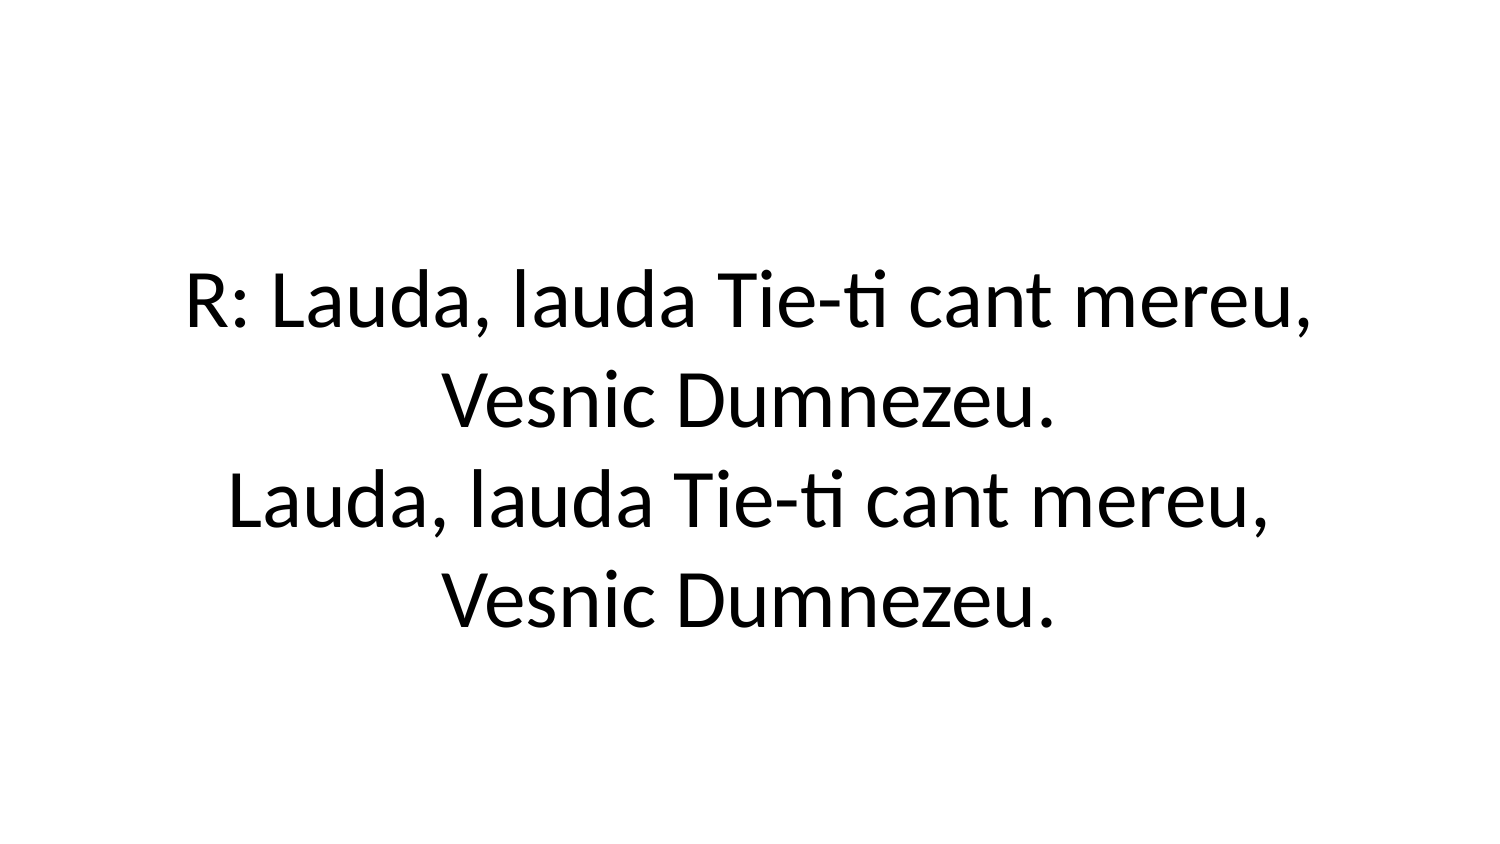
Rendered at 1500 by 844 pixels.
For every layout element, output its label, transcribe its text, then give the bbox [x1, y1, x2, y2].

text_box R: Lauda, lauda Tie-ti cant mereu, Vesnic Dumnezeu. Lauda, lauda Tie-ti cant mereu, Vesnic Dumnezeu. [169, 192, 1331, 652]
